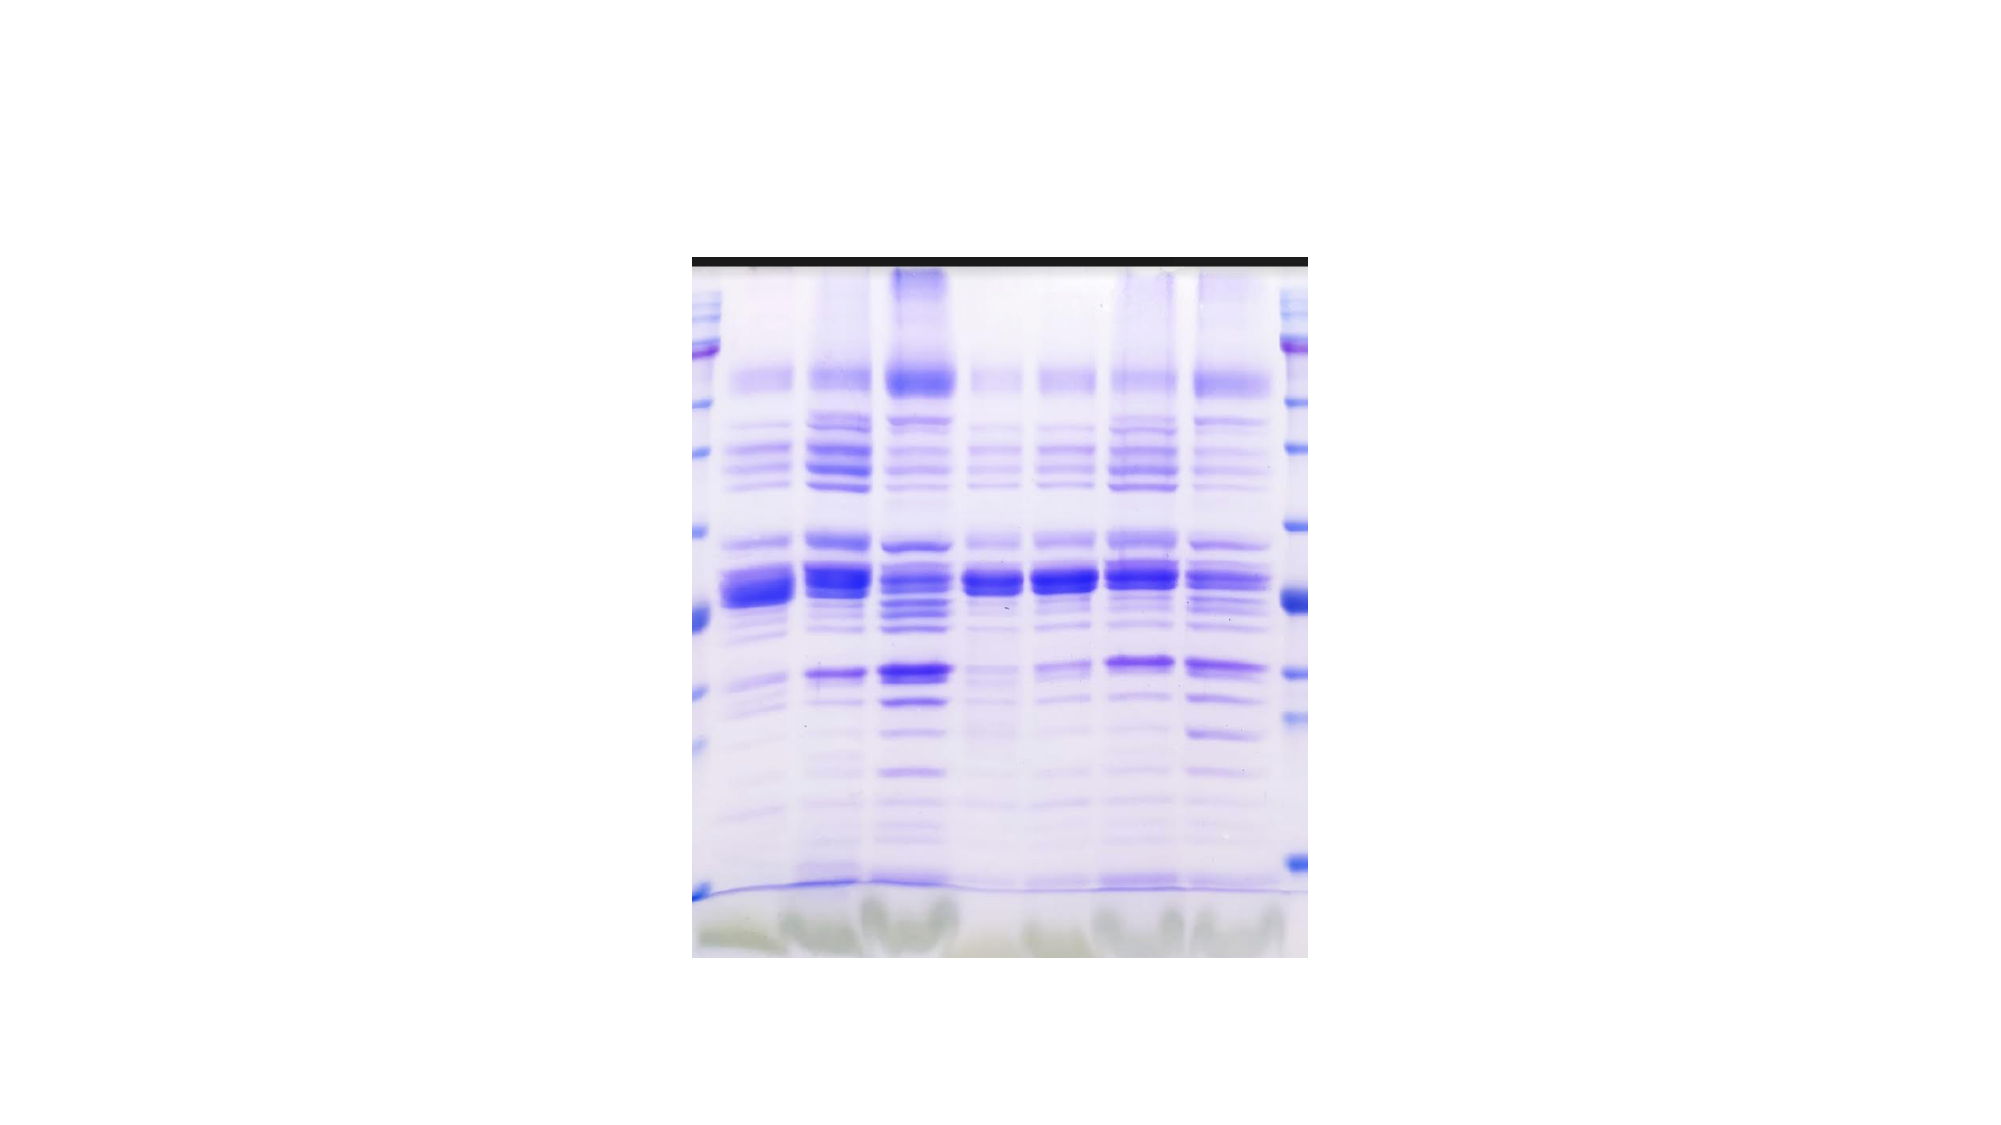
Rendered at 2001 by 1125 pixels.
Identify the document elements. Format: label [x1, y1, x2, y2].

picture [692, 257, 1308, 958]
